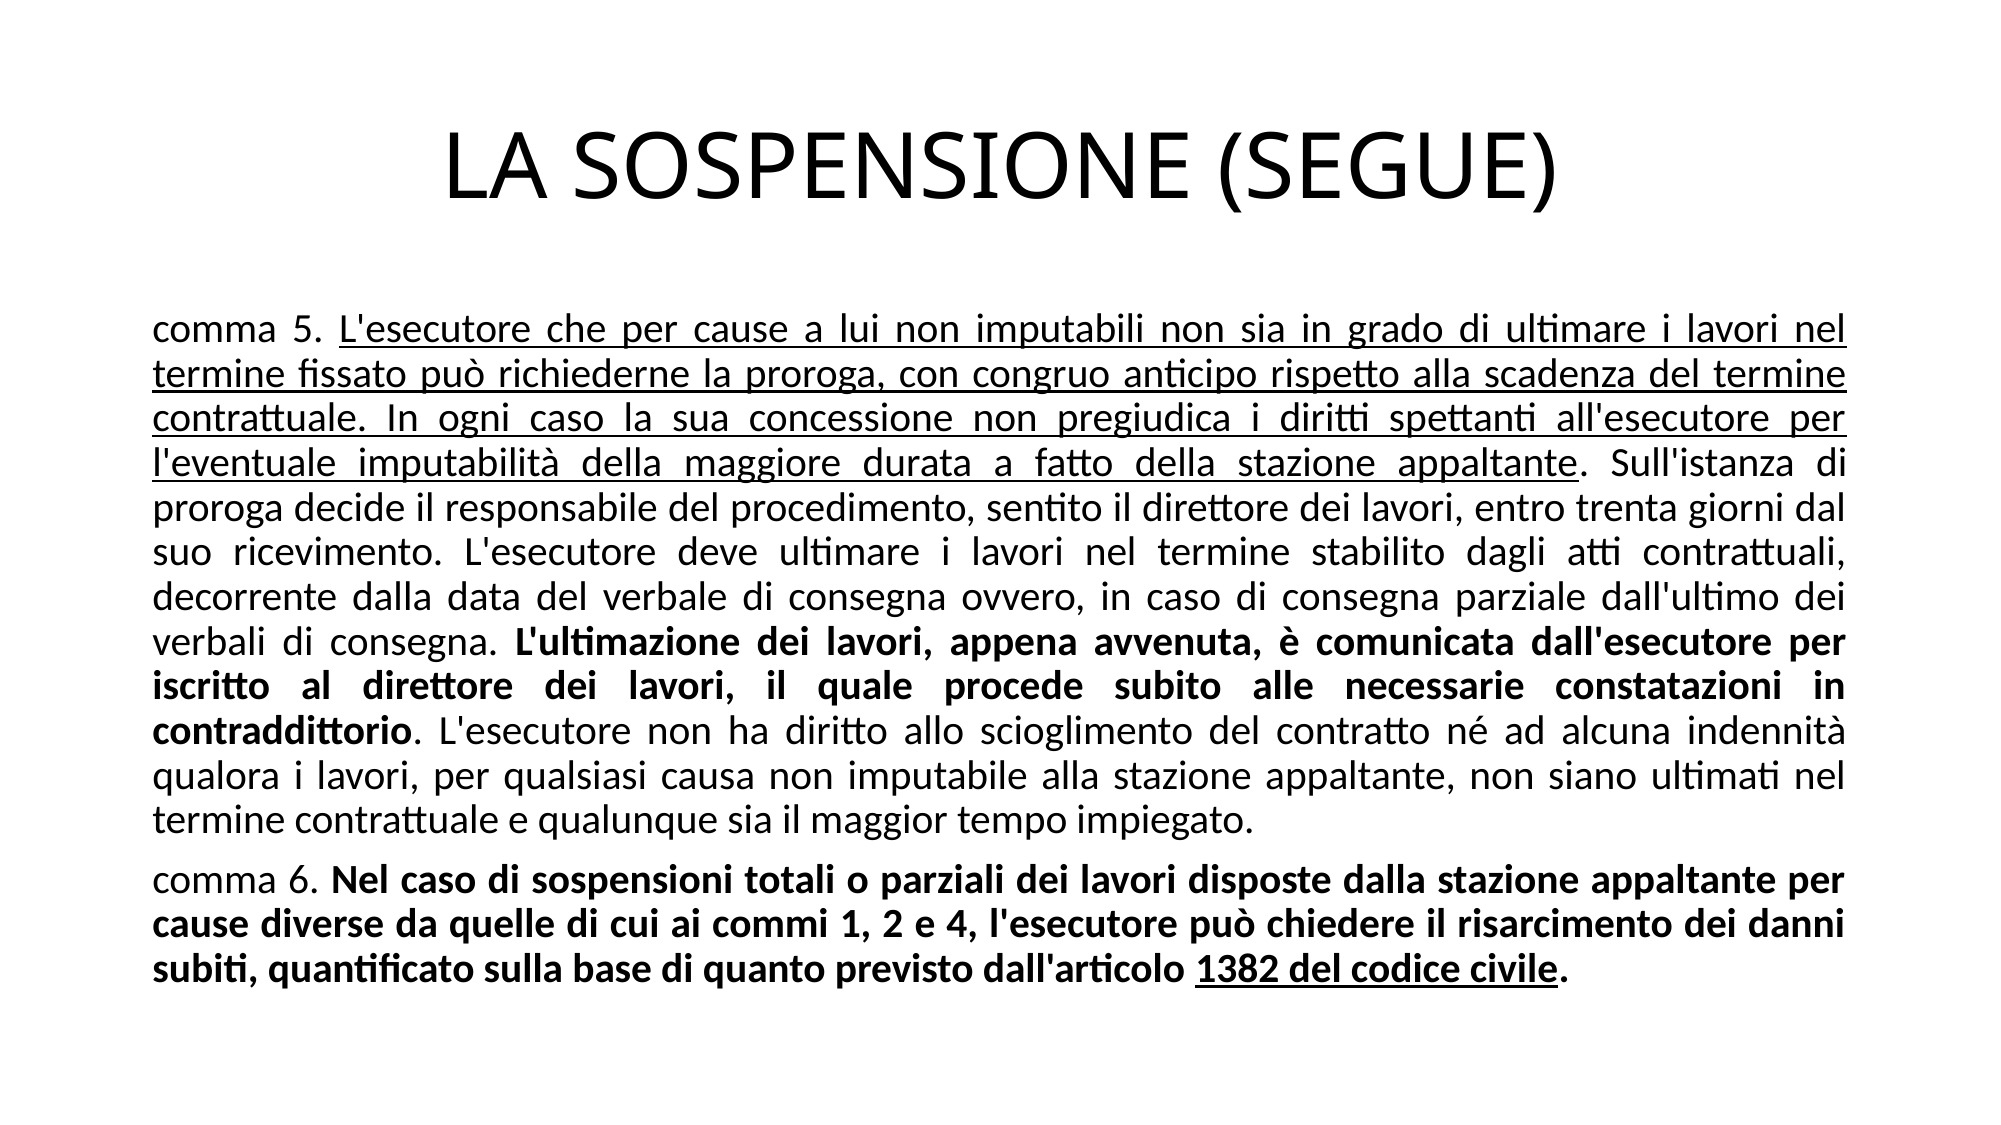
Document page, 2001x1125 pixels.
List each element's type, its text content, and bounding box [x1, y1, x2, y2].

title LA SOSPENSIONE (SEGUE) [137, 59, 1863, 278]
list comma 5. L'esecutore che per cause a lui non imputabili non sia in grado di ultimare i lavori nel termine fissato può richiederne la proroga, con congruo anticipo rispetto alla scadenza del termine contrattuale. In ogni caso la sua concessione non pregiudica i diritti spettanti all'esecutore per l'eventuale imputabilità della maggiore durata a fatto della stazione appaltante. Sull'istanza di proroga decide il responsabile del procedimento, sentito il direttore dei lavori, entro trenta giorni dal suo ricevimento. L'esecutore deve ultimare i lavori nel termine stabilito dagli atti contrattuali, decorrente dalla data del verbale di consegna ovvero, in caso di consegna parziale dall'ultimo dei verbali di consegna. L'ultimazione dei lavori, appena avvenuta, è comunicata dall'esecutore per iscritto al direttore dei lavori, il quale procede subito alle necessarie constatazioni in contraddittorio. L'esecutore non ha diritto allo scioglimento del contratto né ad alcuna indennità qualora i lavori, per qualsiasi causa non imputabile alla stazione appaltante, non siano ultimati nel termine contrattuale e qualunque sia il maggior tempo impiegato. comma 6. Nel caso di sospensioni totali o parziali dei lavori disposte dalla stazione appaltante per cause diverse da quelle di cui ai commi 1, 2 e 4, l'esecutore può chiedere il risarcimento dei danni subiti, quantificato sulla base di quanto previsto dall'articolo 1382 del codice civile. [137, 299, 1863, 1014]
